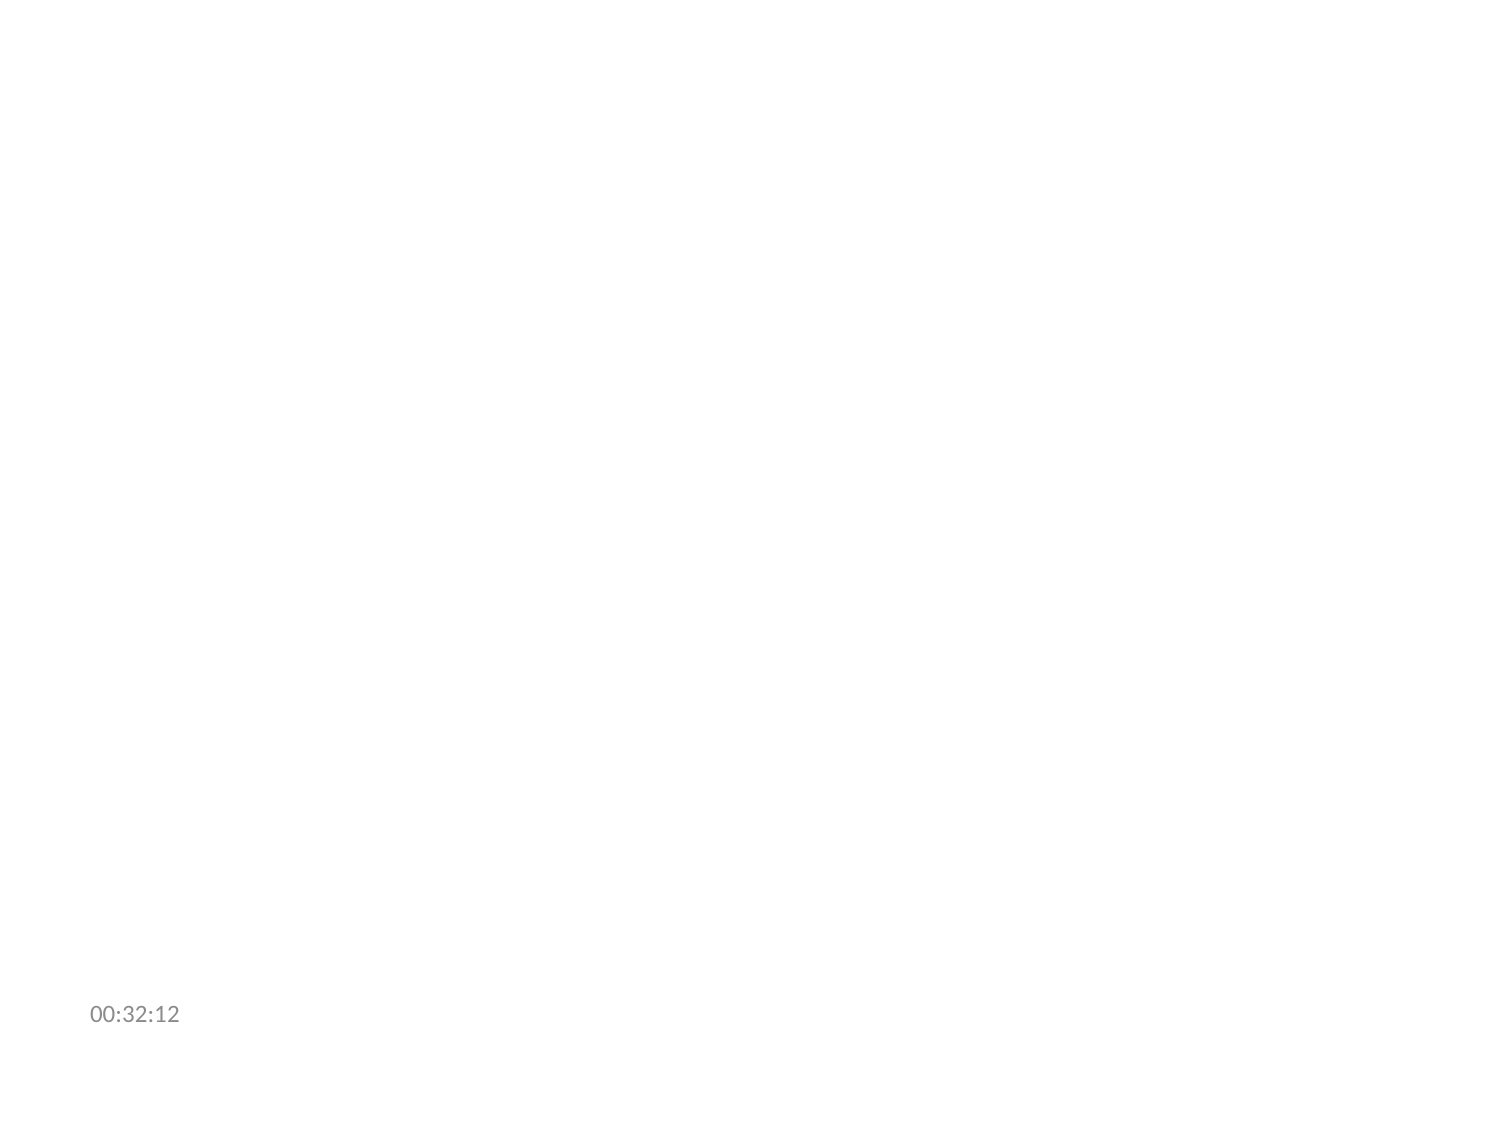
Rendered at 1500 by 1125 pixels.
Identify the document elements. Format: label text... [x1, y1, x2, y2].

text_box 15:35:09 [75, 982, 425, 1043]
